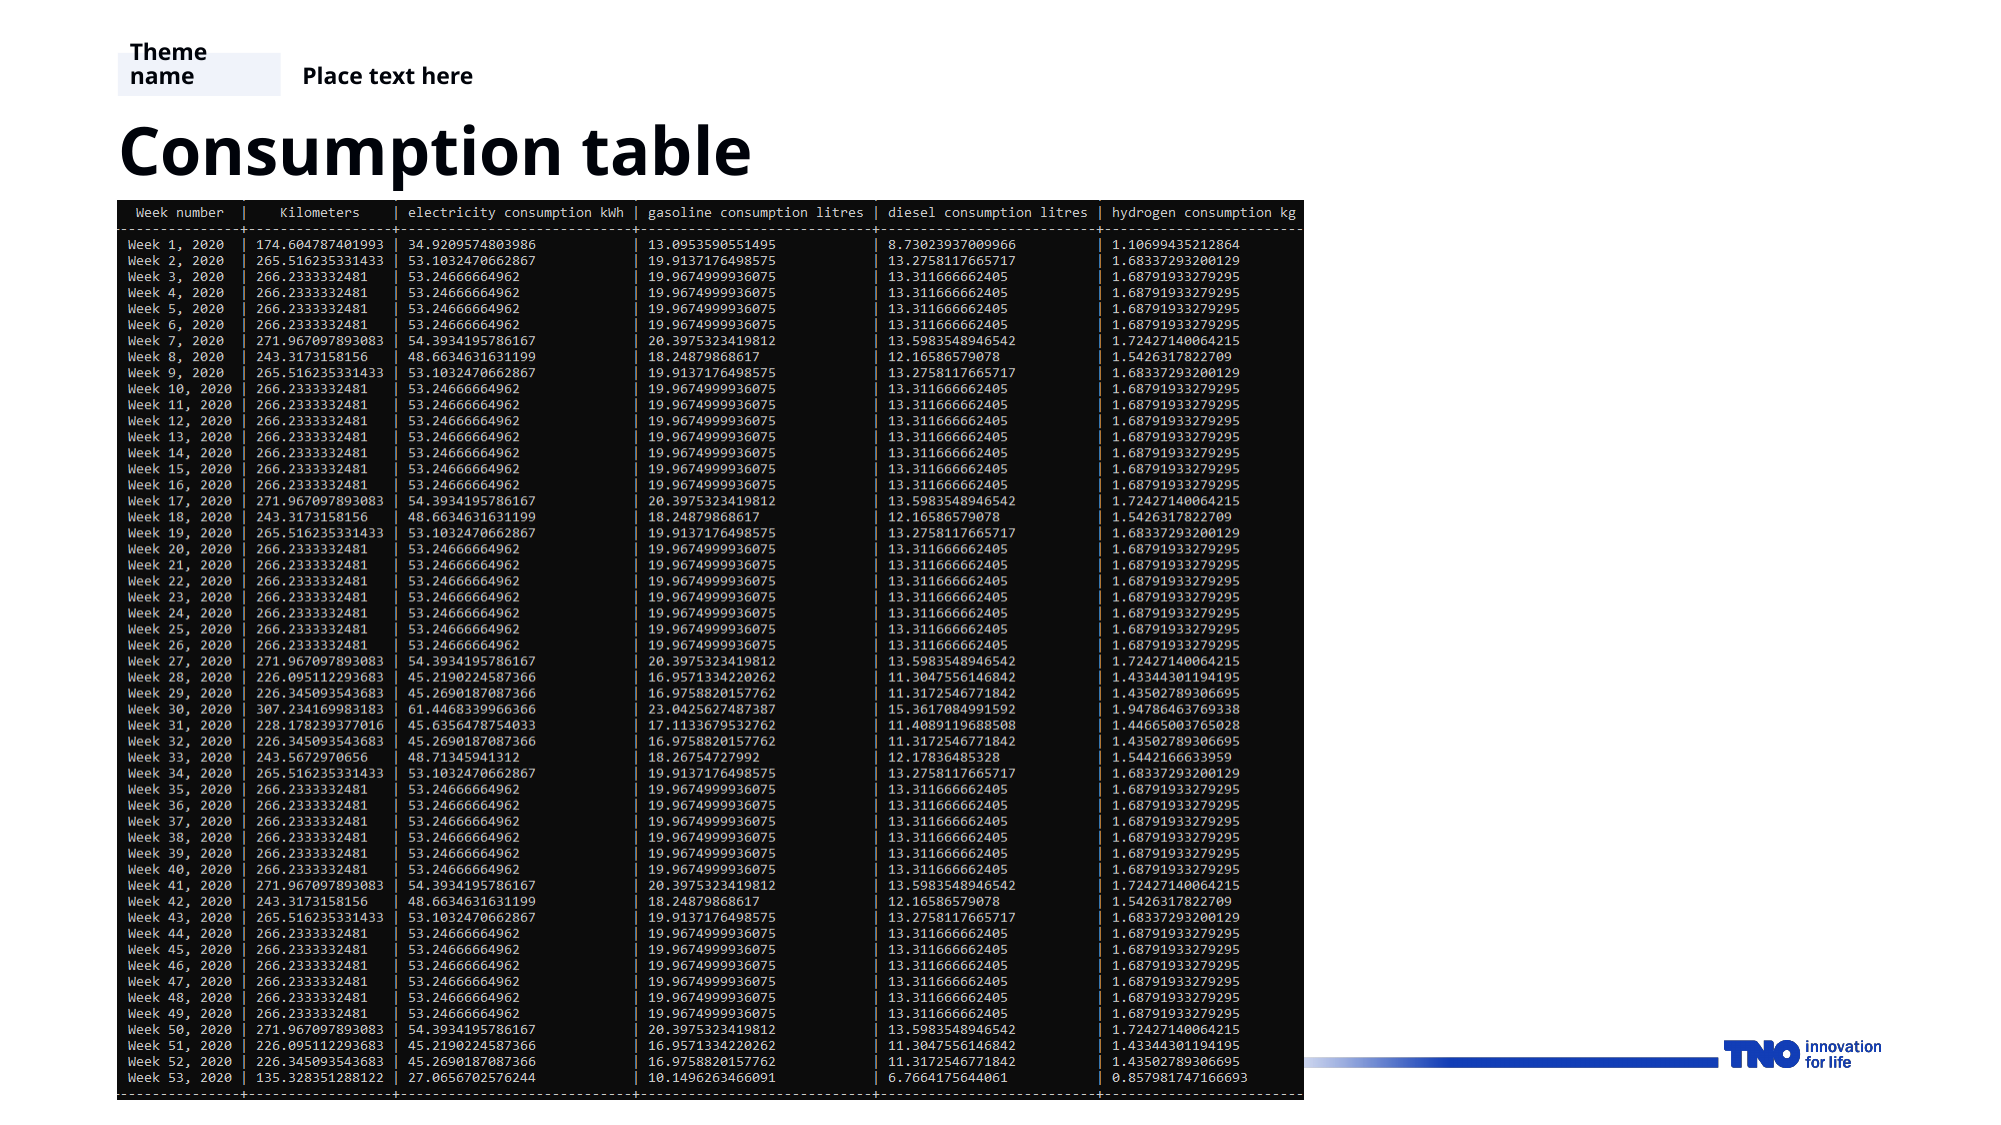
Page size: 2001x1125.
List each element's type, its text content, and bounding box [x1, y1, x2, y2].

list Place text here [302, 54, 1882, 96]
list Theme name [117, 52, 281, 96]
title Consumption table [118, 118, 1882, 179]
picture [117, 200, 1882, 1100]
